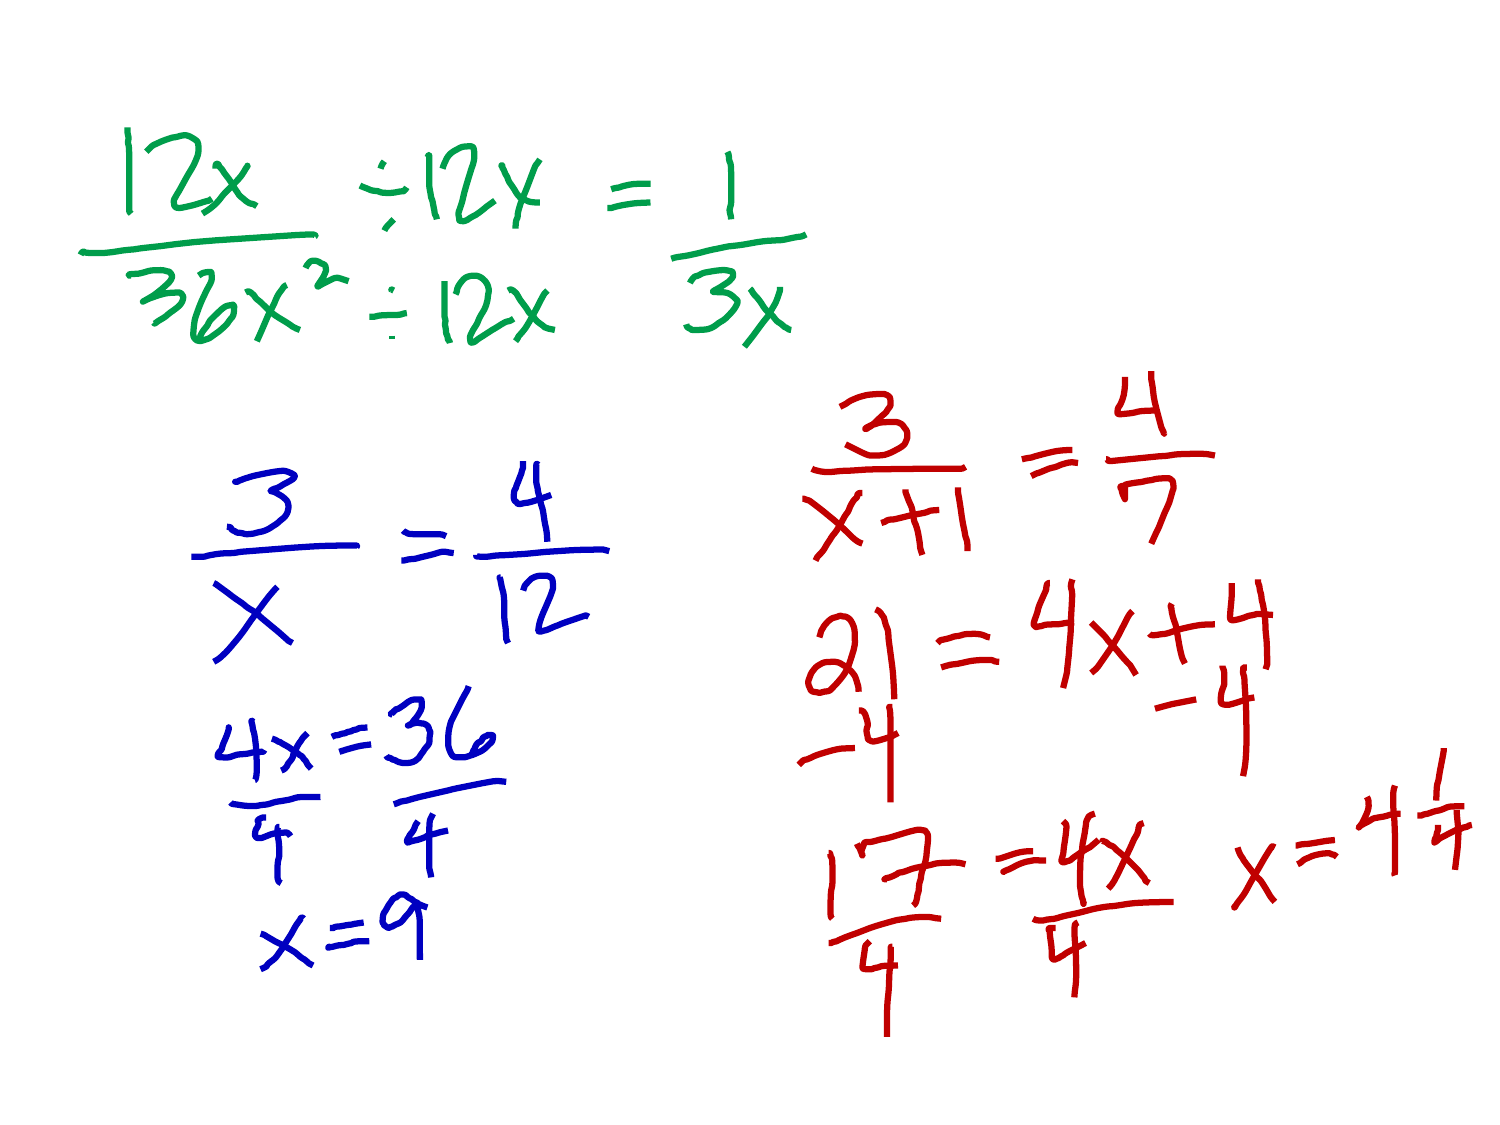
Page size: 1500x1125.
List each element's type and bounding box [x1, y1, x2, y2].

text_box [1125, 858, 1150, 884]
text_box [770, 311, 792, 331]
text_box [892, 730, 899, 738]
text_box [856, 828, 929, 877]
text_box [304, 259, 349, 288]
text_box [1295, 839, 1336, 847]
text_box [79, 233, 317, 256]
text_box [1459, 824, 1473, 830]
text_box [1148, 629, 1175, 637]
text_box [256, 284, 288, 342]
text_box [383, 218, 395, 231]
text_box [441, 145, 496, 222]
text_box [798, 747, 855, 766]
text_box [522, 574, 590, 633]
text_box [514, 290, 548, 342]
text_box [254, 816, 278, 839]
text_box [280, 732, 309, 772]
text_box [475, 548, 610, 558]
text_box [1047, 927, 1074, 961]
text_box [670, 233, 807, 260]
text_box [260, 916, 305, 971]
text_box [726, 151, 732, 220]
text_box [393, 780, 507, 806]
text_box [1169, 603, 1186, 664]
text_box [226, 469, 296, 535]
text_box [271, 737, 294, 754]
text_box [284, 945, 314, 967]
text_box [1219, 665, 1244, 706]
text_box [858, 709, 889, 743]
text_box [533, 314, 556, 331]
text_box [126, 127, 132, 215]
text_box [940, 659, 1000, 669]
text_box [359, 184, 408, 194]
text_box [1229, 583, 1261, 622]
text_box [213, 586, 279, 663]
text_box [145, 134, 213, 209]
text_box [535, 463, 549, 542]
text_box [229, 796, 321, 807]
text_box [1417, 805, 1465, 817]
text_box [1032, 901, 1174, 922]
text_box [1113, 645, 1137, 676]
text_box [811, 466, 966, 473]
text_box [1435, 748, 1445, 801]
text_box [339, 743, 372, 753]
text_box [232, 185, 258, 207]
text_box [1255, 875, 1276, 903]
text_box [1062, 579, 1074, 689]
text_box [814, 492, 863, 561]
text_box [1257, 579, 1269, 670]
text_box [892, 960, 899, 967]
text_box [1154, 698, 1197, 710]
text_box [541, 482, 552, 499]
text_box [401, 550, 454, 562]
text_box [880, 514, 912, 524]
text_box [1433, 824, 1456, 844]
text_box [1119, 477, 1175, 545]
text_box [512, 461, 539, 505]
text_box [331, 726, 368, 738]
text_box [1233, 845, 1276, 909]
text_box [294, 751, 312, 770]
text_box [1150, 371, 1166, 435]
text_box [1032, 582, 1069, 628]
text_box [257, 745, 266, 753]
text_box [861, 940, 889, 971]
text_box [443, 281, 451, 344]
text_box [507, 288, 533, 316]
text_box [1178, 623, 1215, 631]
text_box [886, 946, 893, 1037]
text_box [381, 893, 428, 960]
text_box [428, 813, 434, 878]
text_box [1265, 608, 1274, 616]
text_box [250, 719, 258, 781]
text_box [379, 160, 385, 169]
text_box [202, 164, 249, 215]
text_box [1077, 939, 1086, 949]
text_box [454, 274, 515, 344]
text_box [1454, 809, 1460, 870]
text_box [245, 290, 270, 311]
text_box [749, 288, 768, 311]
text_box [329, 921, 364, 929]
text_box [839, 393, 909, 457]
text_box [1357, 796, 1393, 829]
text_box [498, 576, 509, 644]
text_box [256, 613, 293, 644]
text_box [191, 544, 358, 558]
text_box [1246, 690, 1255, 700]
text_box [260, 932, 282, 946]
text_box [272, 311, 301, 331]
text_box [1002, 859, 1047, 873]
text_box [936, 633, 991, 644]
text_box [192, 271, 236, 342]
text_box [500, 164, 525, 199]
text_box [889, 873, 923, 907]
text_box [1107, 822, 1144, 890]
text_box [213, 582, 256, 614]
text_box [385, 698, 432, 764]
text_box [276, 826, 282, 884]
text_box [1091, 836, 1100, 848]
text_box [1073, 921, 1079, 998]
text_box [214, 162, 232, 183]
text_box [426, 154, 438, 220]
text_box [1060, 820, 1084, 864]
text_box [1392, 785, 1396, 876]
text_box [840, 525, 863, 545]
text_box [875, 608, 896, 700]
text_box [1079, 812, 1096, 905]
text_box [406, 820, 428, 844]
text_box [1106, 452, 1216, 462]
text_box [1021, 449, 1073, 461]
text_box [1090, 621, 1111, 644]
text_box [402, 530, 447, 537]
text_box [1090, 610, 1134, 674]
text_box [914, 509, 940, 516]
text_box [526, 192, 540, 204]
text_box [828, 916, 942, 944]
text_box [883, 861, 966, 881]
text_box [610, 182, 651, 191]
text_box [447, 685, 494, 759]
text_box [828, 852, 834, 920]
text_box [743, 286, 781, 348]
text_box [957, 487, 969, 552]
text_box [369, 312, 407, 318]
text_box [802, 497, 839, 526]
text_box [327, 940, 370, 949]
text_box [1242, 666, 1248, 777]
text_box [995, 850, 1034, 860]
text_box [1116, 376, 1155, 416]
text_box [433, 825, 449, 835]
text_box [1101, 839, 1125, 860]
text_box [216, 726, 254, 759]
text_box [685, 269, 739, 331]
text_box [280, 828, 292, 837]
text_box [904, 489, 924, 556]
text_box [1030, 461, 1079, 477]
text_box [607, 201, 651, 209]
text_box [514, 158, 541, 229]
text_box [127, 269, 185, 325]
text_box [807, 615, 860, 694]
text_box [888, 706, 893, 803]
text_box [1236, 847, 1255, 874]
text_box [1297, 852, 1338, 866]
